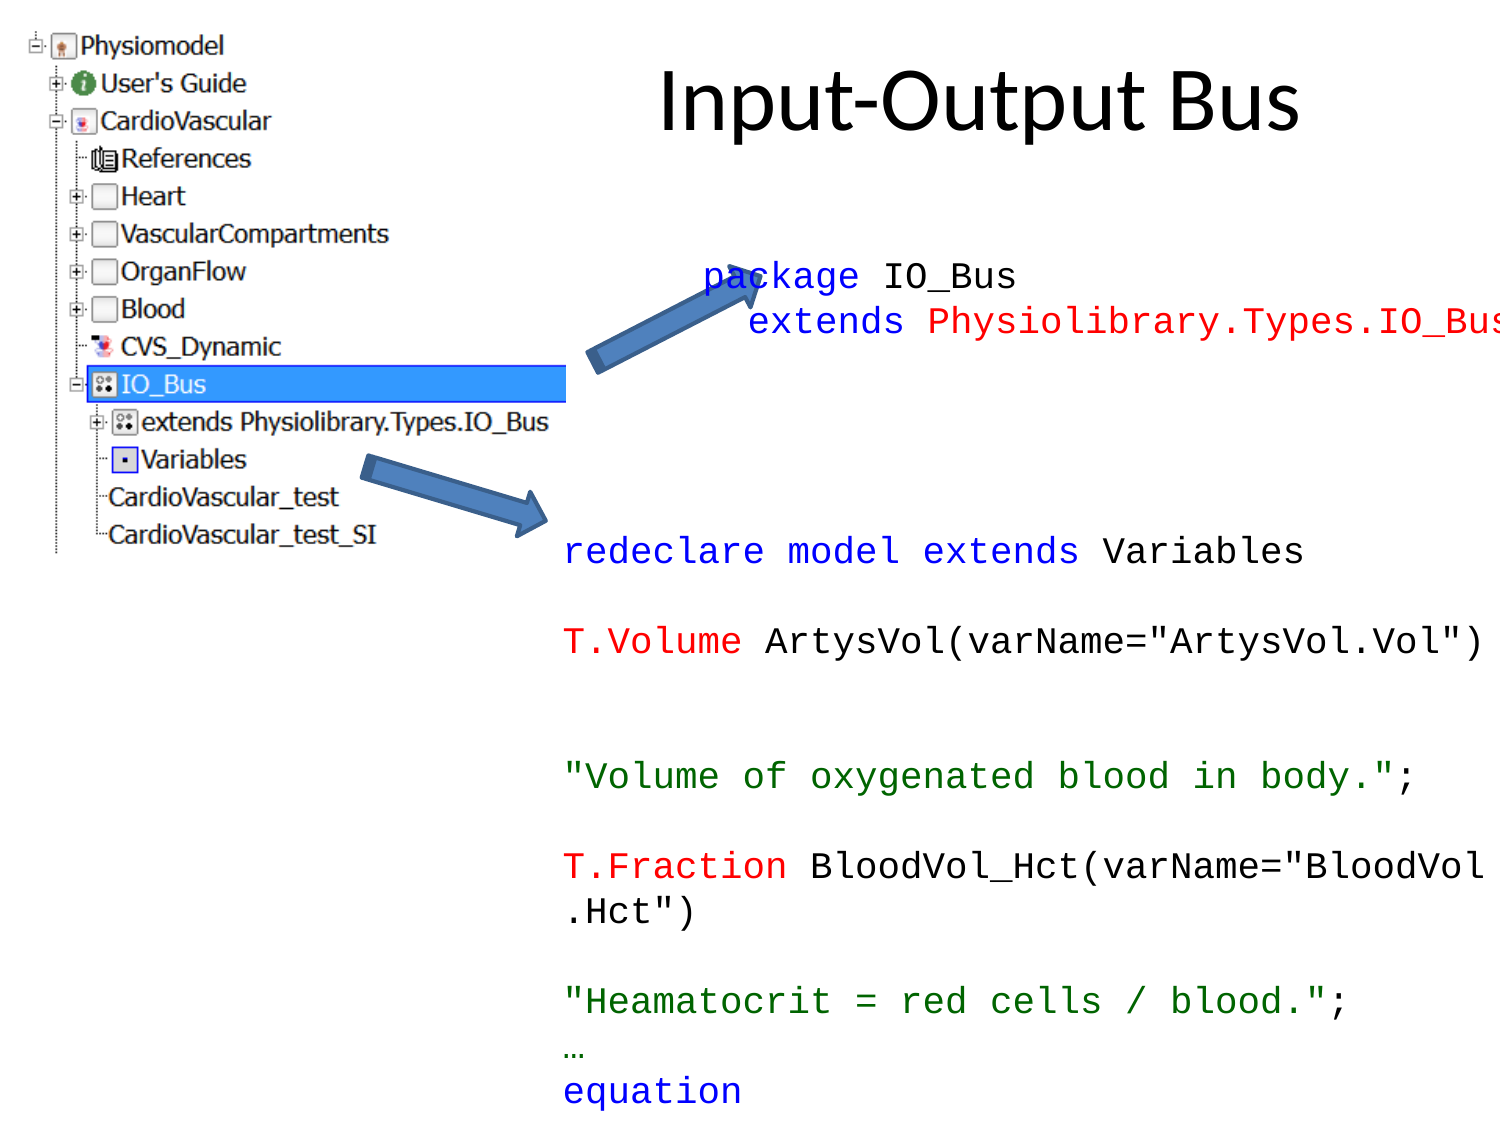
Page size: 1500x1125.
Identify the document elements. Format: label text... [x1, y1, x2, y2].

text_box package IO_Bus extends Physiolibrary.Types.IO_Bus; [687, 243, 1500, 394]
text_box redeclare model extends Variables T.Volume ArtysVol(varName="ArtysVol.Vol") "Volume of oxygenated blood in body."; T.Fraction BloodVol_Hct(varName="BloodVol.Hct") "Heamatocrit = red cells / blood."; … equation connect(ArtysVol.y, busConnector.ArtysVol); connect(BloodVol_Hct.y, busConnector.BloodVol_Hct); … end Variables; [547, 519, 1500, 1125]
title Input-Output Bus [565, 0, 1395, 188]
picture [26, 30, 566, 555]
text_box [585, 298, 687, 375]
